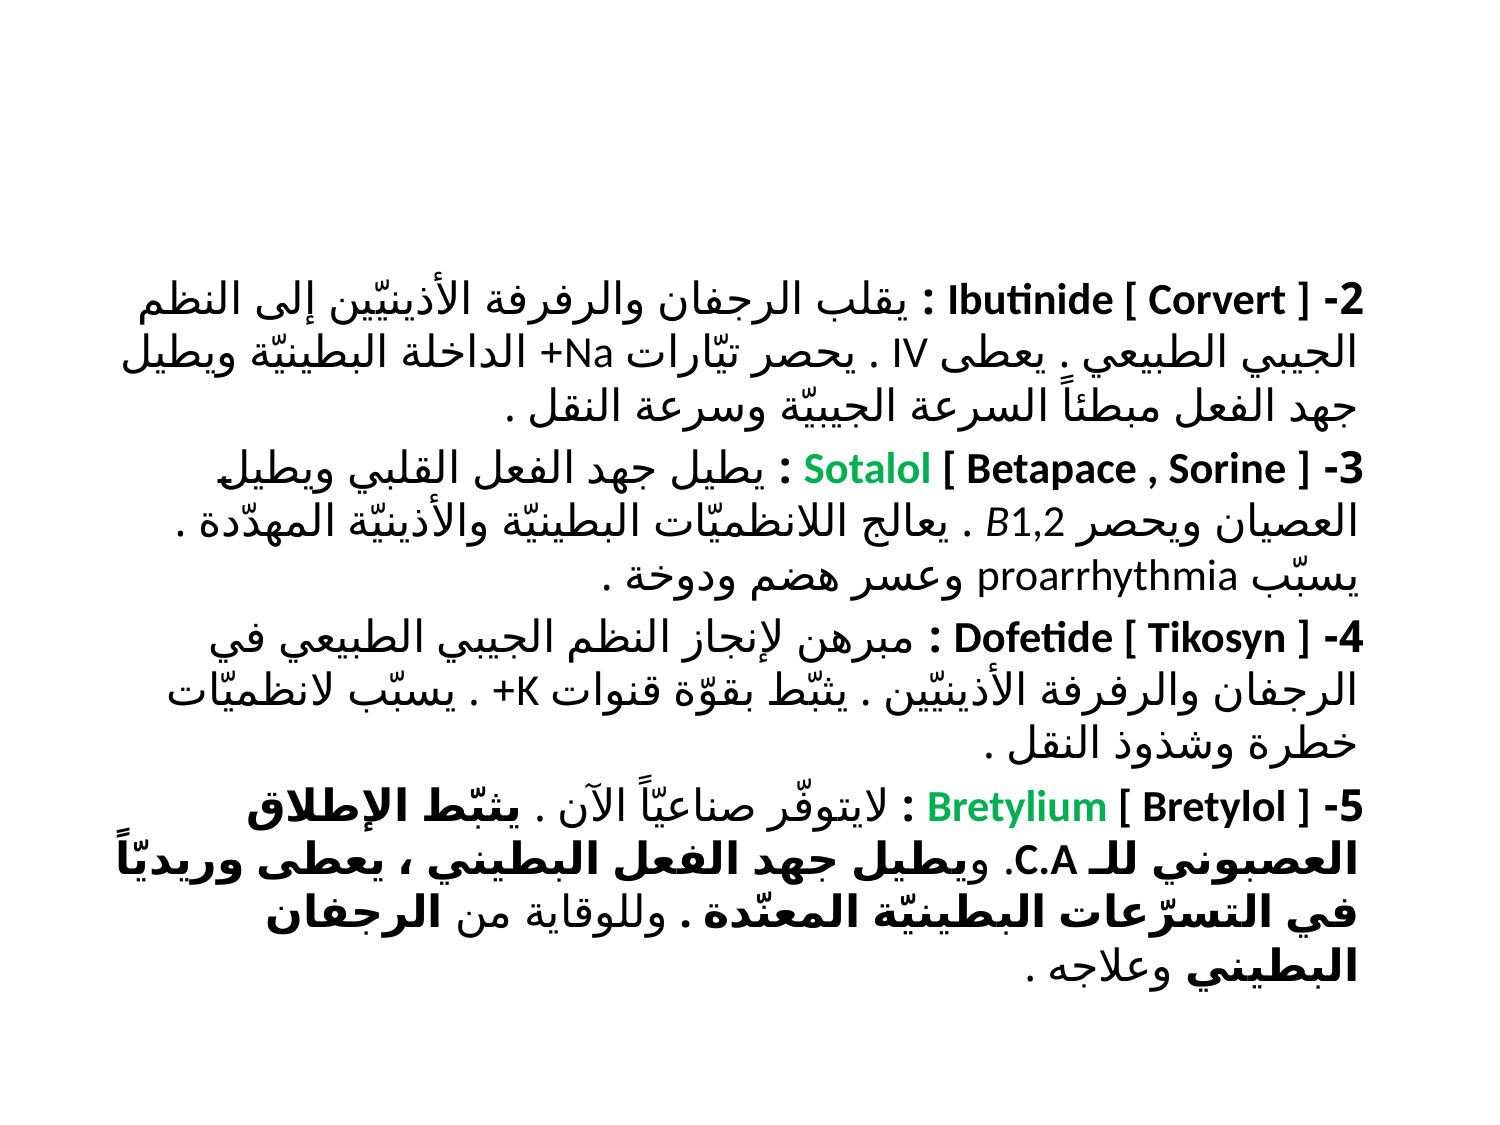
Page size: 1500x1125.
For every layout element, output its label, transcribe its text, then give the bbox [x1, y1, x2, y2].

list 2- Ibutinide [ Corvert ] : يقلب الرجفان والرفرفة الأذينيّين إلى النظم الجيبي الطبيعي . يعطى IV . يحصر تيّارات Na+ الداخلة البطينيّة ويطيل جهد الفعل مبطئاً السرعة الجيبيّة وسرعة النقل . 3- Sotalol [ Betapace , Sorine ] : يطيل جهد الفعل القلبي ويطيل العصيان ويحصر B1,2 . يعالج اللانظميّات البطينيّة والأذينيّة المهدّدة . يسبّب proarrhythmia وعسر هضم ودوخة . 4- Dofetide [ Tikosyn ] : مبرهن لإنجاز النظم الجيبي الطبيعي في الرجفان والرفرفة الأذينيّين . يثبّط بقوّة قنوات K+ . يسبّب لانظميّات خطرة وشذوذ النقل . 5- Bretylium [ Bretylol ] : لايتوفّر صناعيّاً الآن . يثبّط الإطلاق العصبوني للـ C.A. ويطيل جهد الفعل البطيني ، يعطى وريديّاً في التسرّعات البطينيّة المعنّدة . وللوقاية من الرجفان البطيني وعلاجه . [75, 262, 1425, 1005]
